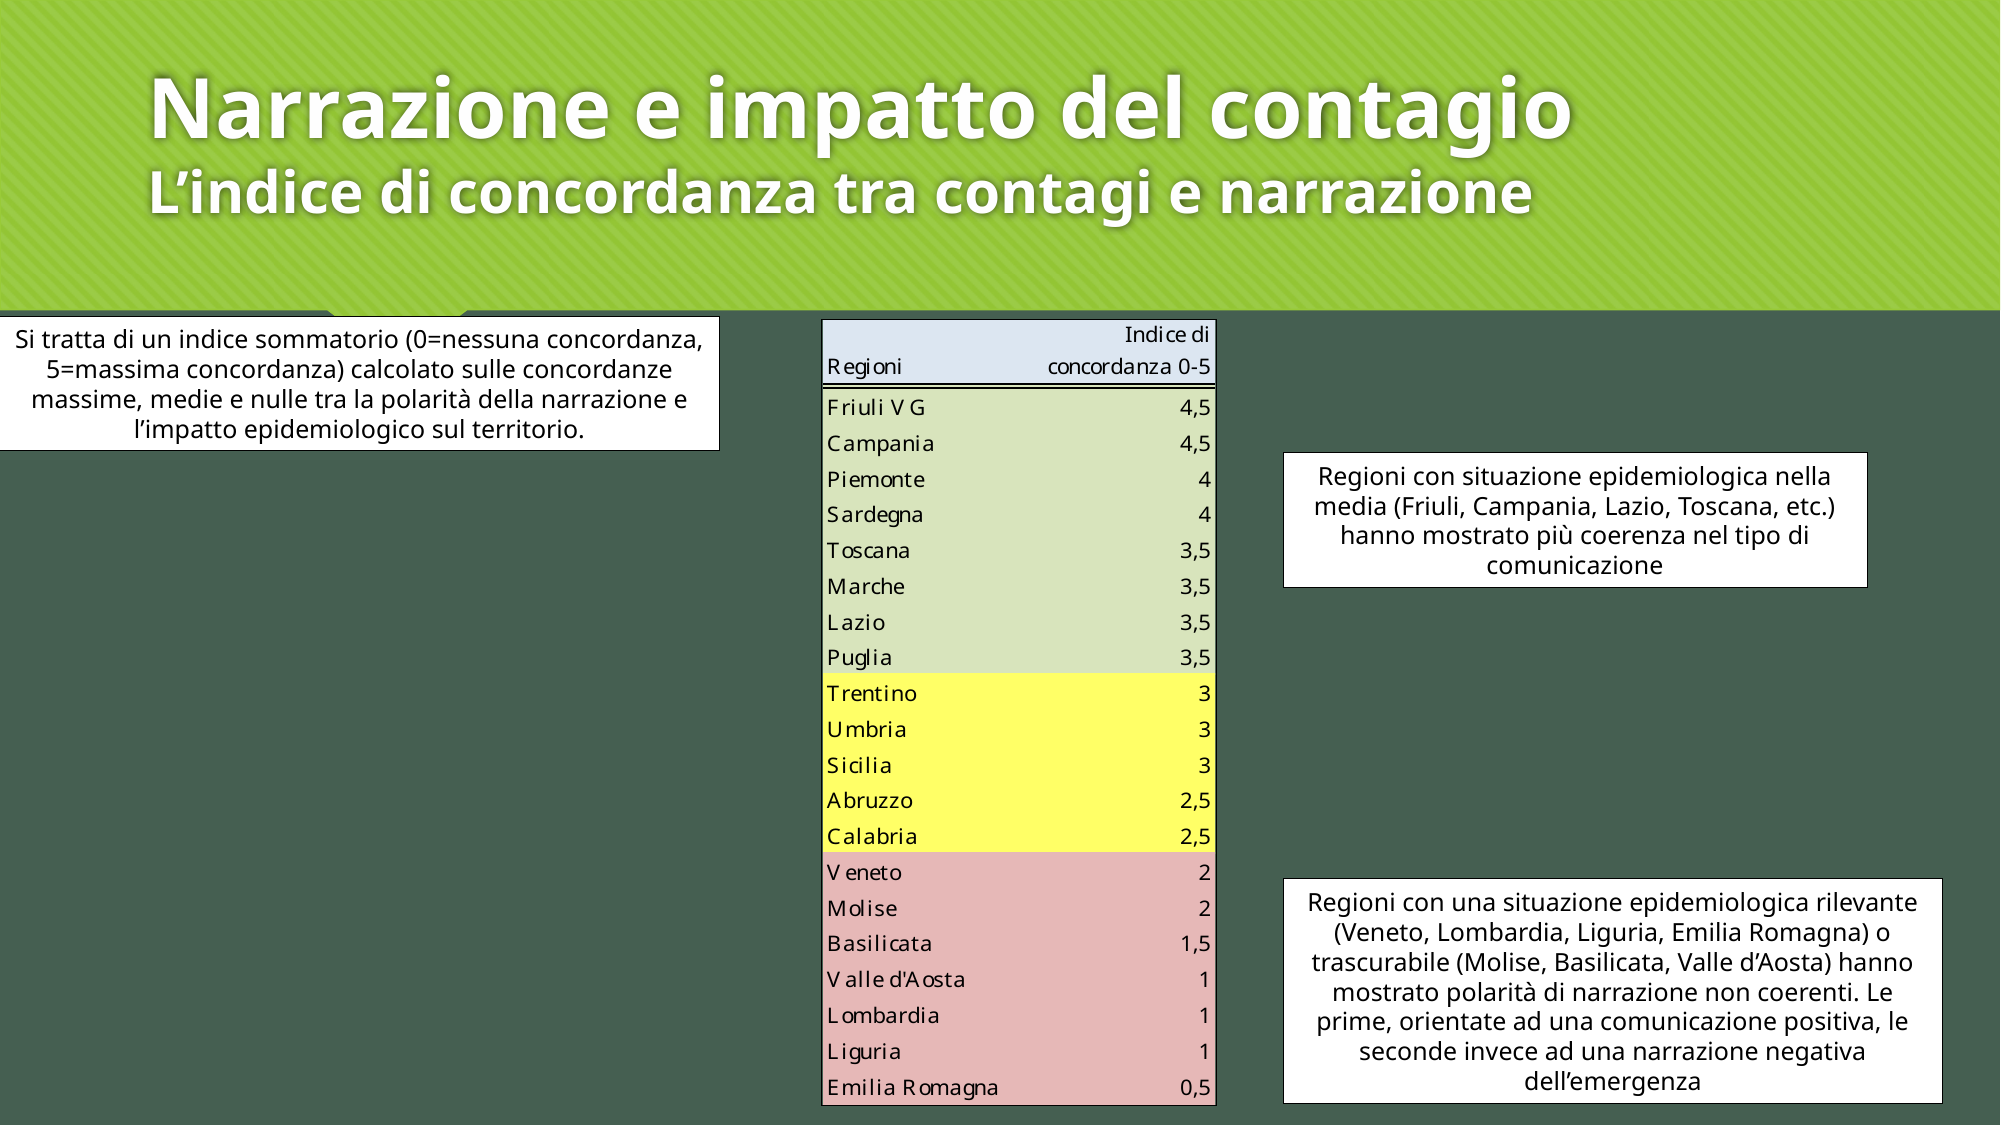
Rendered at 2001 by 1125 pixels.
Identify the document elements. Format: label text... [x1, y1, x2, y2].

title Narrazione e impatto del contagio L’indice di concordanza tra contagi e narrazione [132, 73, 1868, 233]
text_box Regioni con una situazione epidemiologica rilevante (Veneto, Lombardia, Liguria, Emilia Romagna) o trascurabile (Molise, Basilicata, Valle d’Aosta) hanno mostrato polarità di narrazione non coerenti. Le prime, orientate ad una comunicazione positiva, le seconde invece ad una narrazione negativa dell’emergenza [1283, 878, 1943, 1104]
text_box Si tratta di un indice sommatorio (0=nessuna concordanza, 5=massima concordanza) calcolato sulle concordanze massime, medie e nulle tra la polarità della narrazione e l’impatto epidemiologico sul territorio. [0, 316, 720, 451]
text_box Regioni con situazione epidemiologica nella media (Friuli, Campania, Lazio, Toscana, etc.) hanno mostrato più coerenza nel tipo di comunicazione [1283, 452, 1868, 588]
picture [821, 318, 1218, 1107]
